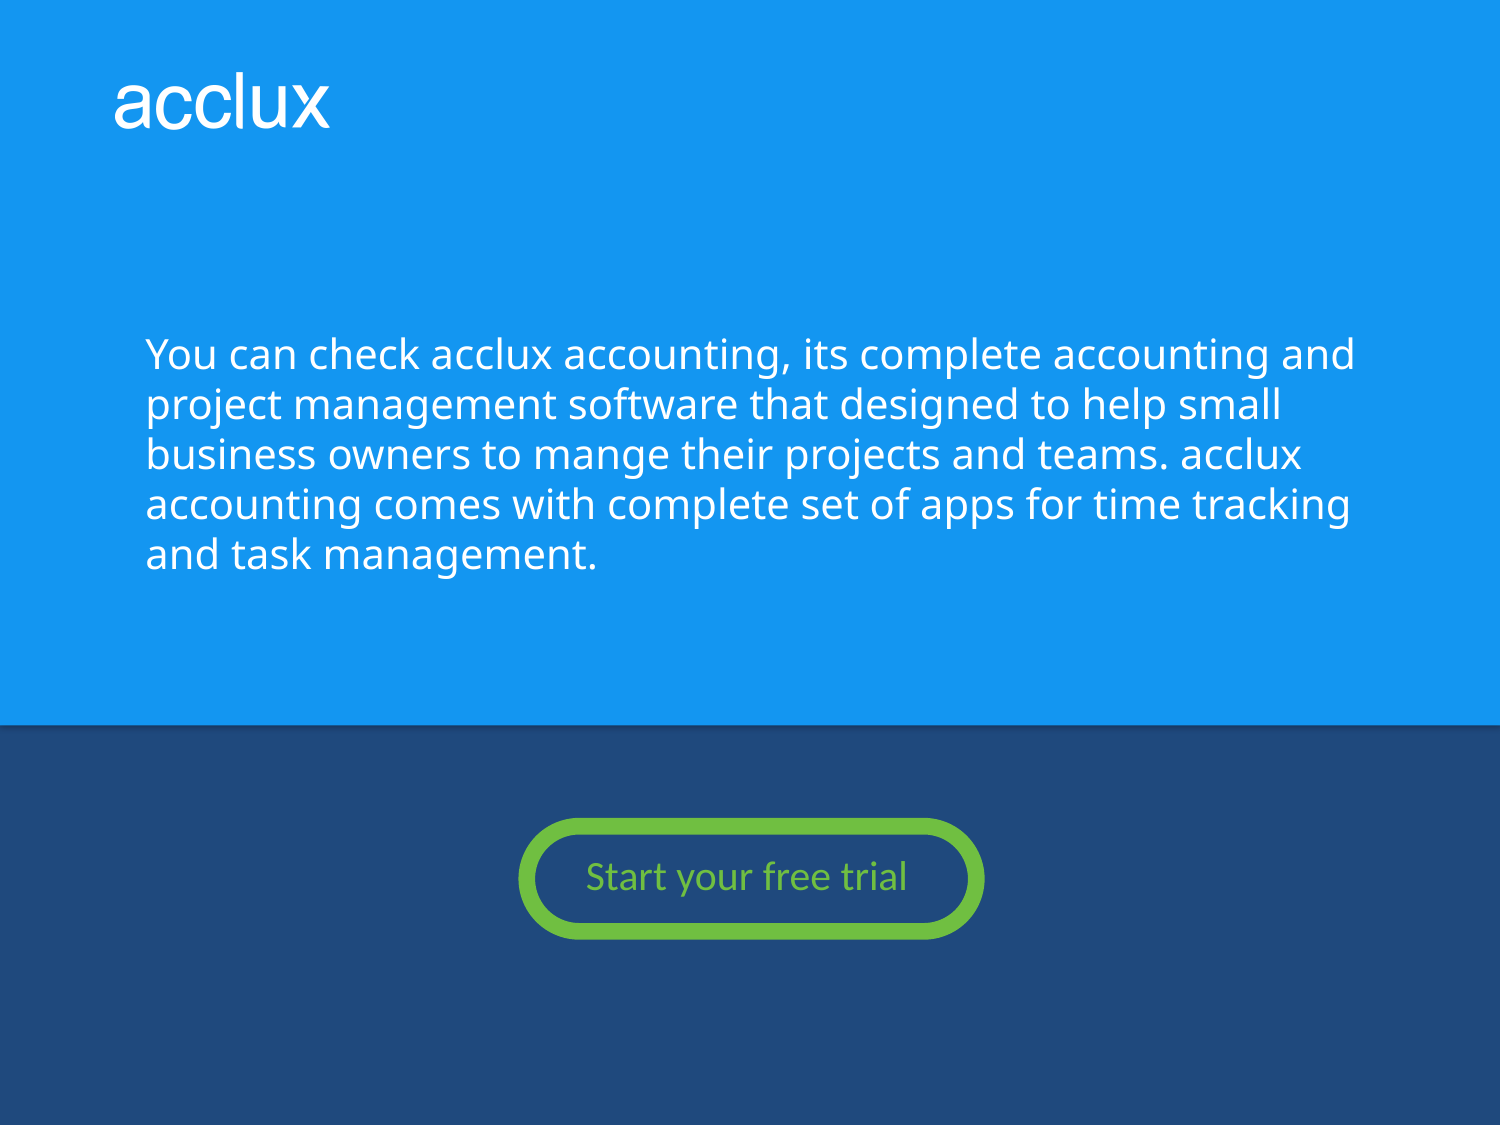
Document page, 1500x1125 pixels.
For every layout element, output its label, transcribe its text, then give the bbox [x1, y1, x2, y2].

text_box [0, 0, 1500, 726]
picture [115, 71, 330, 131]
text_box [526, 826, 977, 932]
text_box You can check acclux accounting, its complete accounting and project management software that designed to help small business owners to mange their projects and teams. acclux accounting comes with complete set of apps for time tracking and task management. [130, 320, 1391, 586]
